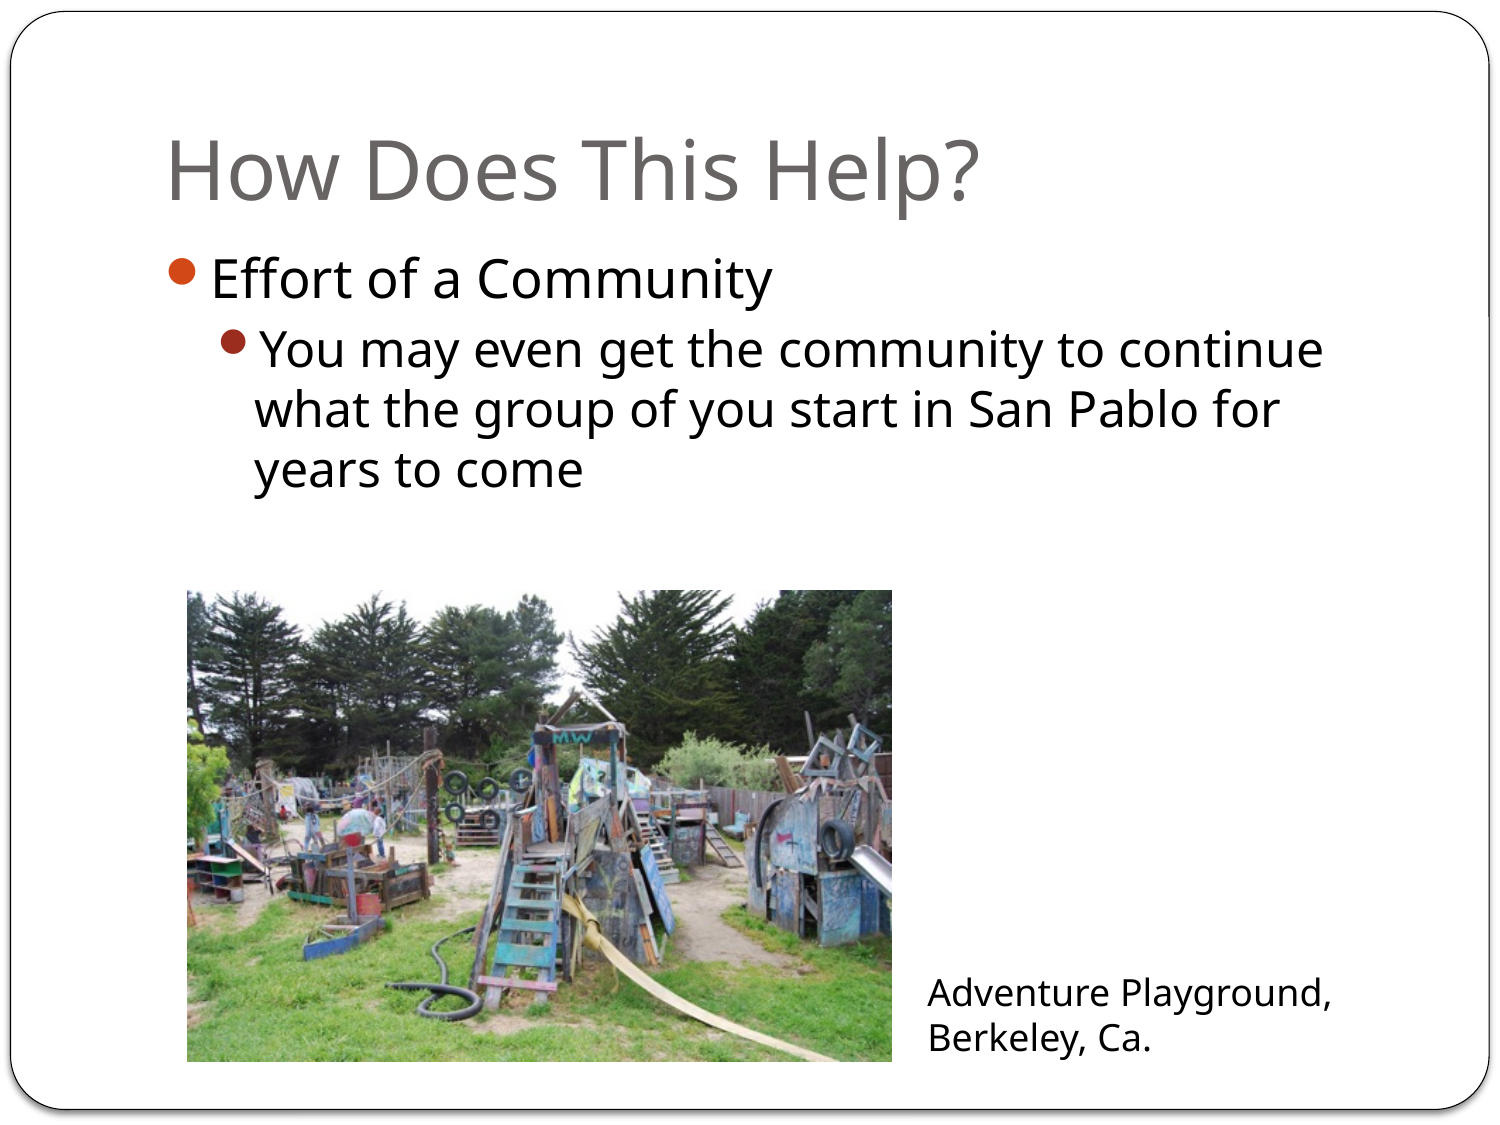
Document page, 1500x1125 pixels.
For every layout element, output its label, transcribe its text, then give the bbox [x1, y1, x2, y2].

list Effort of a Community You may even get the community to continue what the group of you start in San Pablo for years to come [150, 237, 1425, 988]
text_box Adventure Playground, Berkeley, Ca. [912, 961, 1388, 1066]
title How Does This Help? [150, 45, 1425, 233]
picture [187, 590, 892, 1063]
